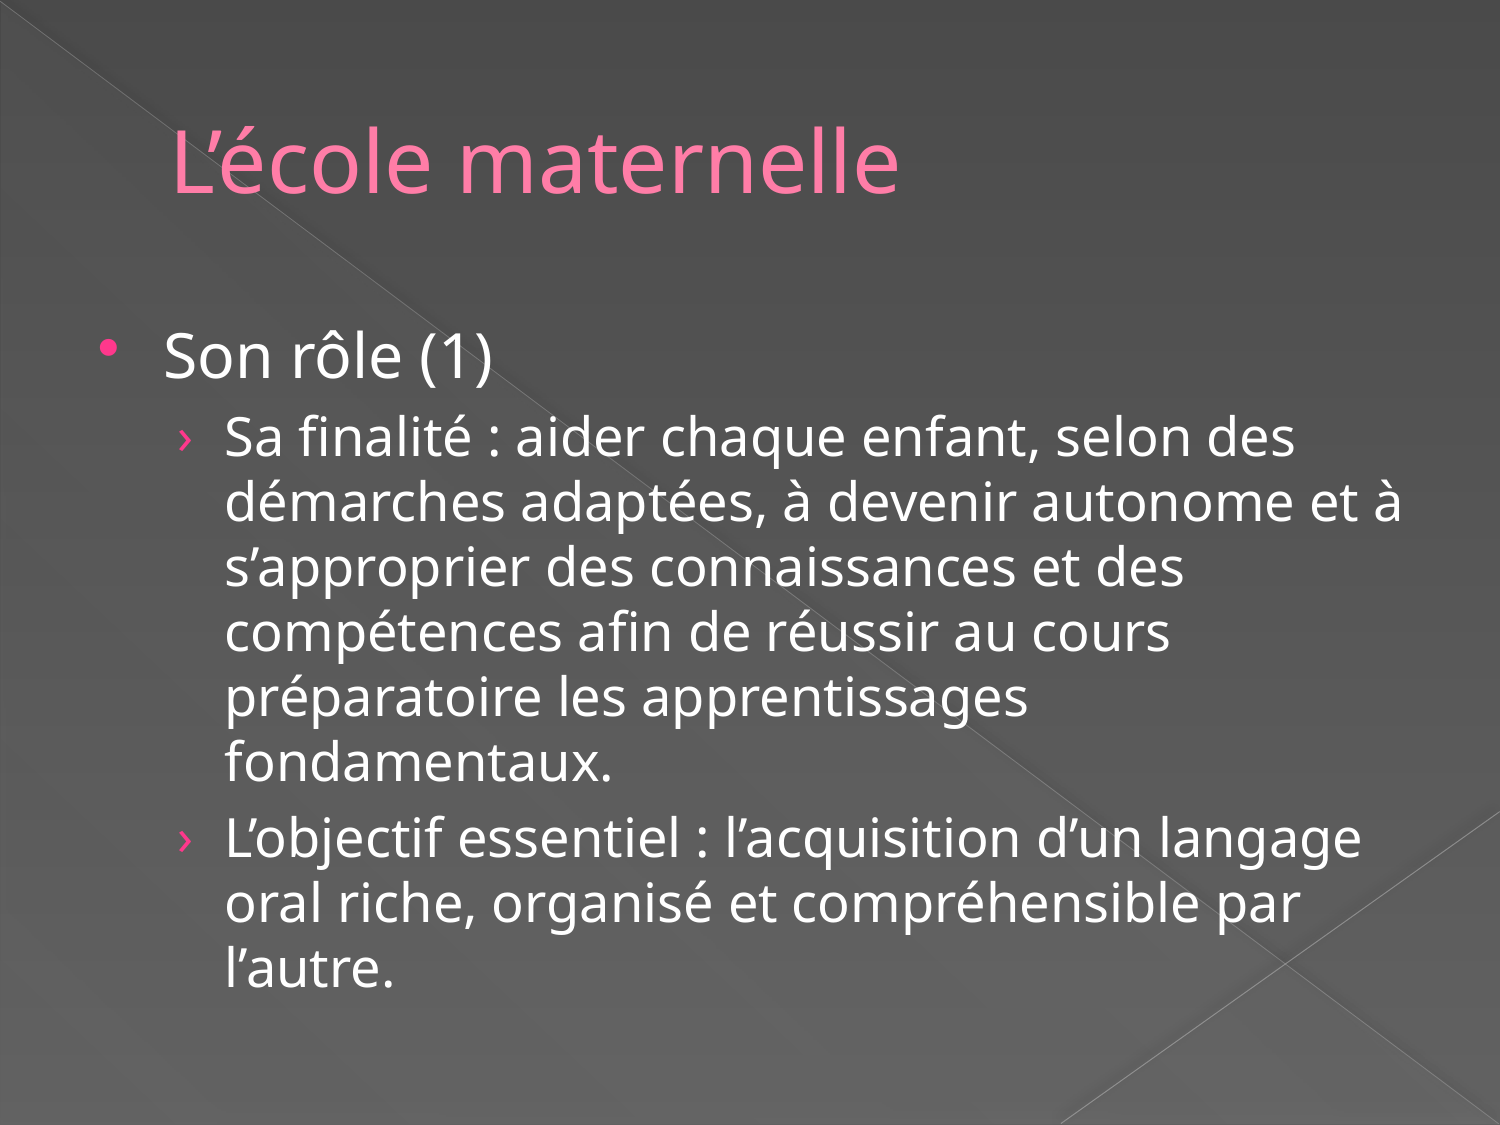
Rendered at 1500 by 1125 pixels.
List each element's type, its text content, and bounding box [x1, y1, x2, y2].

list Son rôle (1) Sa finalité : aider chaque enfant, selon des démarches adaptées, à devenir autonome et à s’approprier des connaissances et des compétences afin de réussir au cours préparatoire les apprentissages fondamentaux. L’objectif essentiel : l’acquisition d’un langage oral riche, organisé et compréhensible par l’autre. [75, 308, 1425, 1059]
title L’école maternelle [75, 43, 1425, 274]
